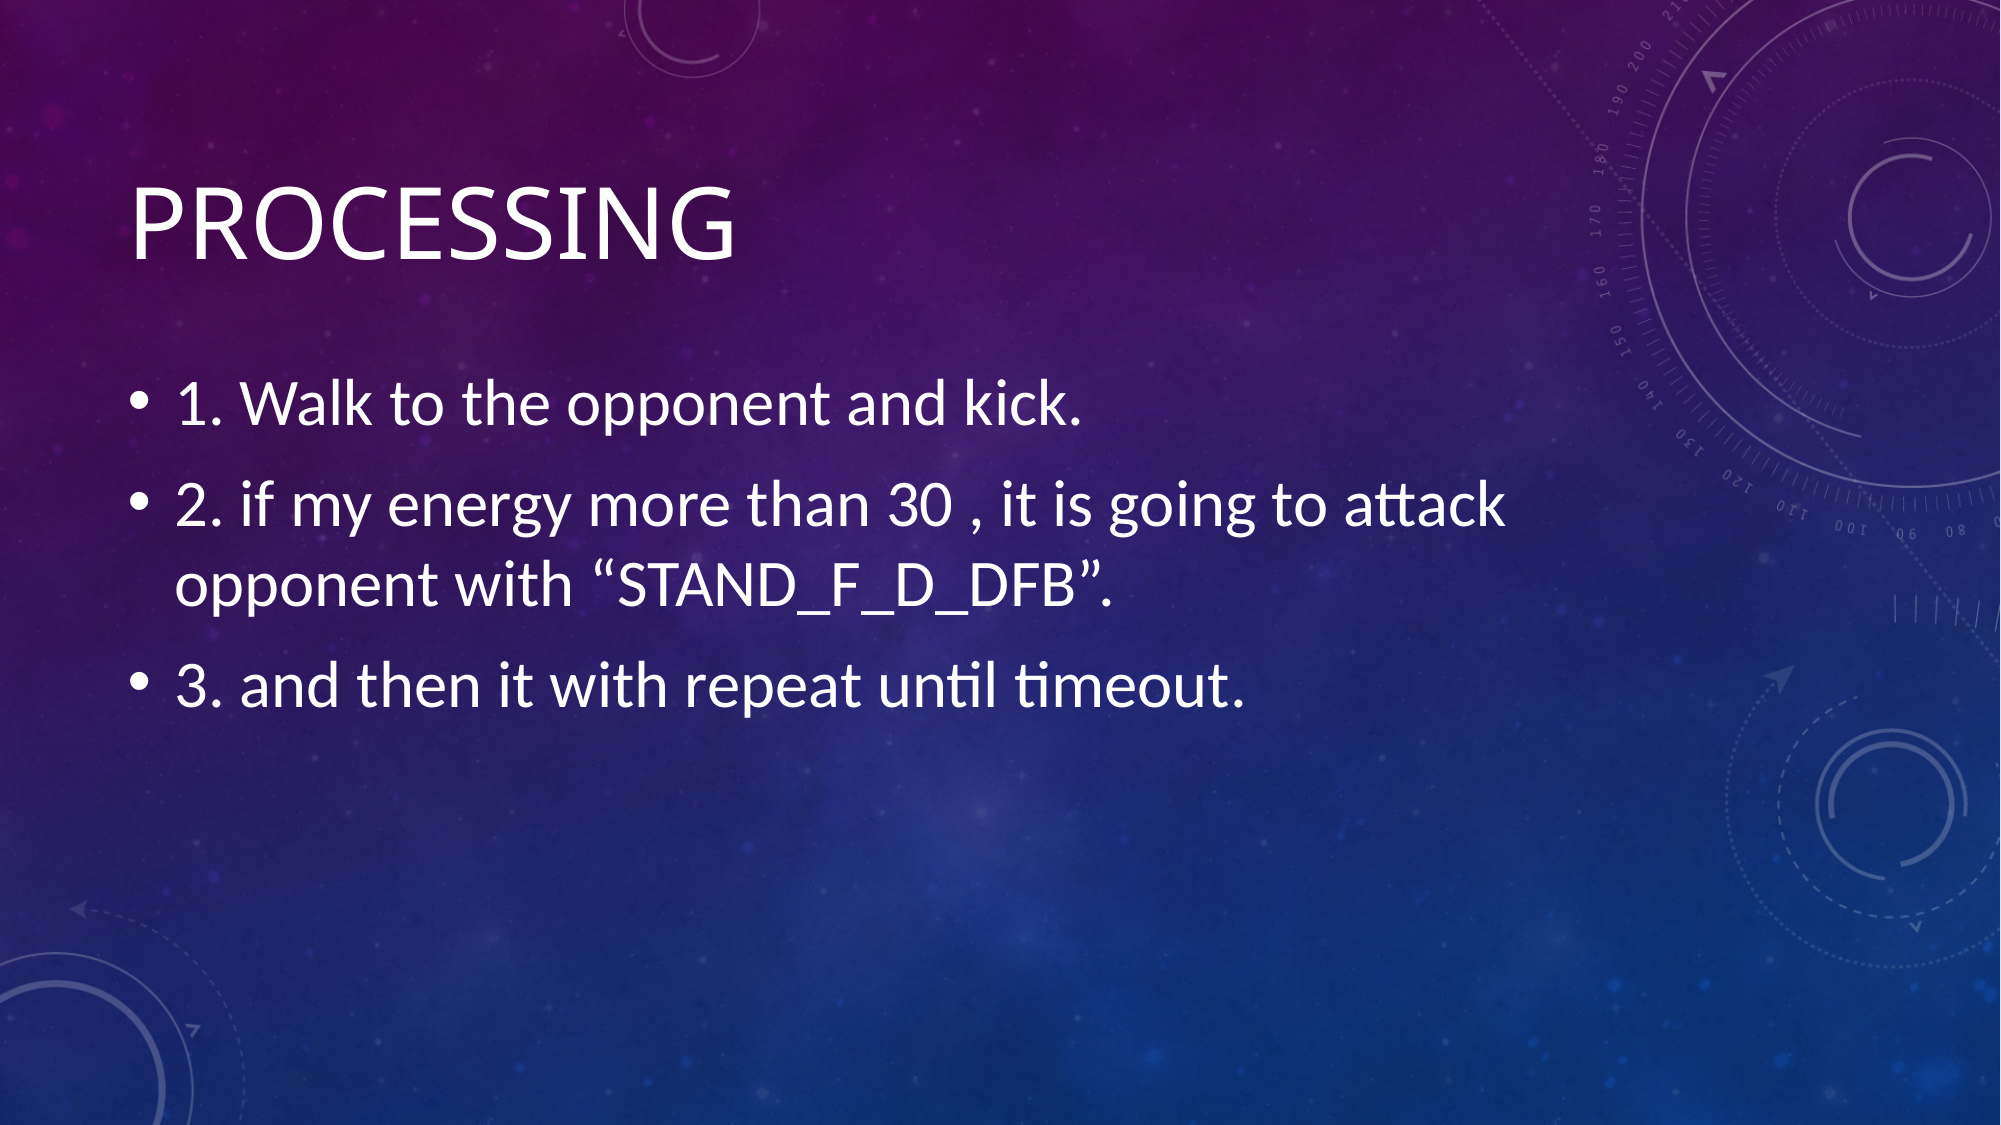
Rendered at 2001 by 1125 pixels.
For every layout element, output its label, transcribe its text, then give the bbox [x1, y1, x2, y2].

list 1. Walk to the opponent and kick. 2. if my energy more than 30 , it is going to attack opponent with “STAND_F_D_DFB”. 3. and then it with repeat until timeout. [112, 351, 1775, 950]
picture [0, 0, 2001, 1125]
title Processing [112, 99, 1775, 339]
